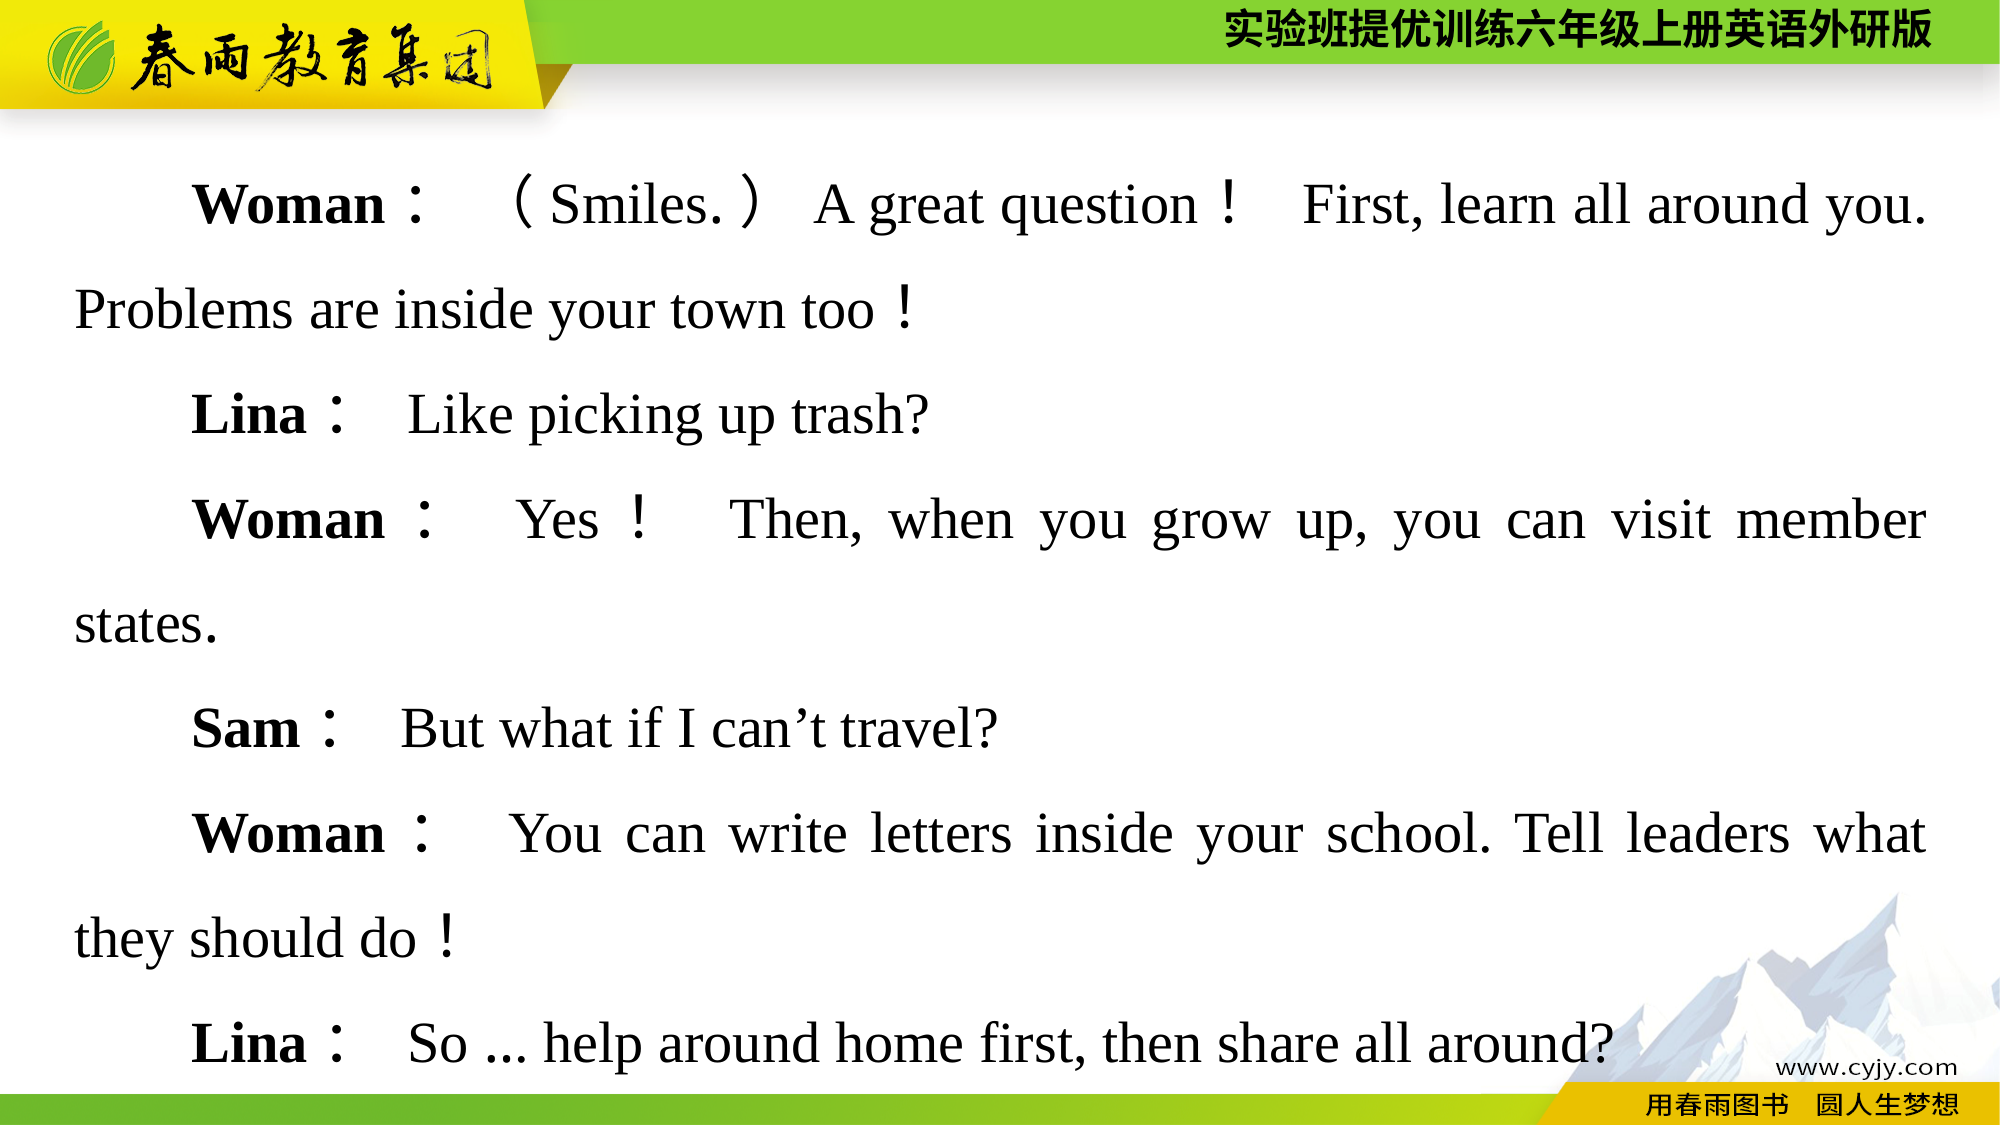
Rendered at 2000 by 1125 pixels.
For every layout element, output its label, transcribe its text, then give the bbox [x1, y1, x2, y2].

list Woman： （Smiles.）A great question！ First, learn all around you. Problems are inside your town too！ Lina： Like picking up trash? Woman： Yes！ Then, when you grow up, you can visit member states. Sam： But what if I can’t travel? Woman： You can write letters inside your school. Tell leaders what they should do！ Lina： So ... help around home first, then share all around? [59, 122, 1944, 986]
picture [0, 0, 2000, 1125]
